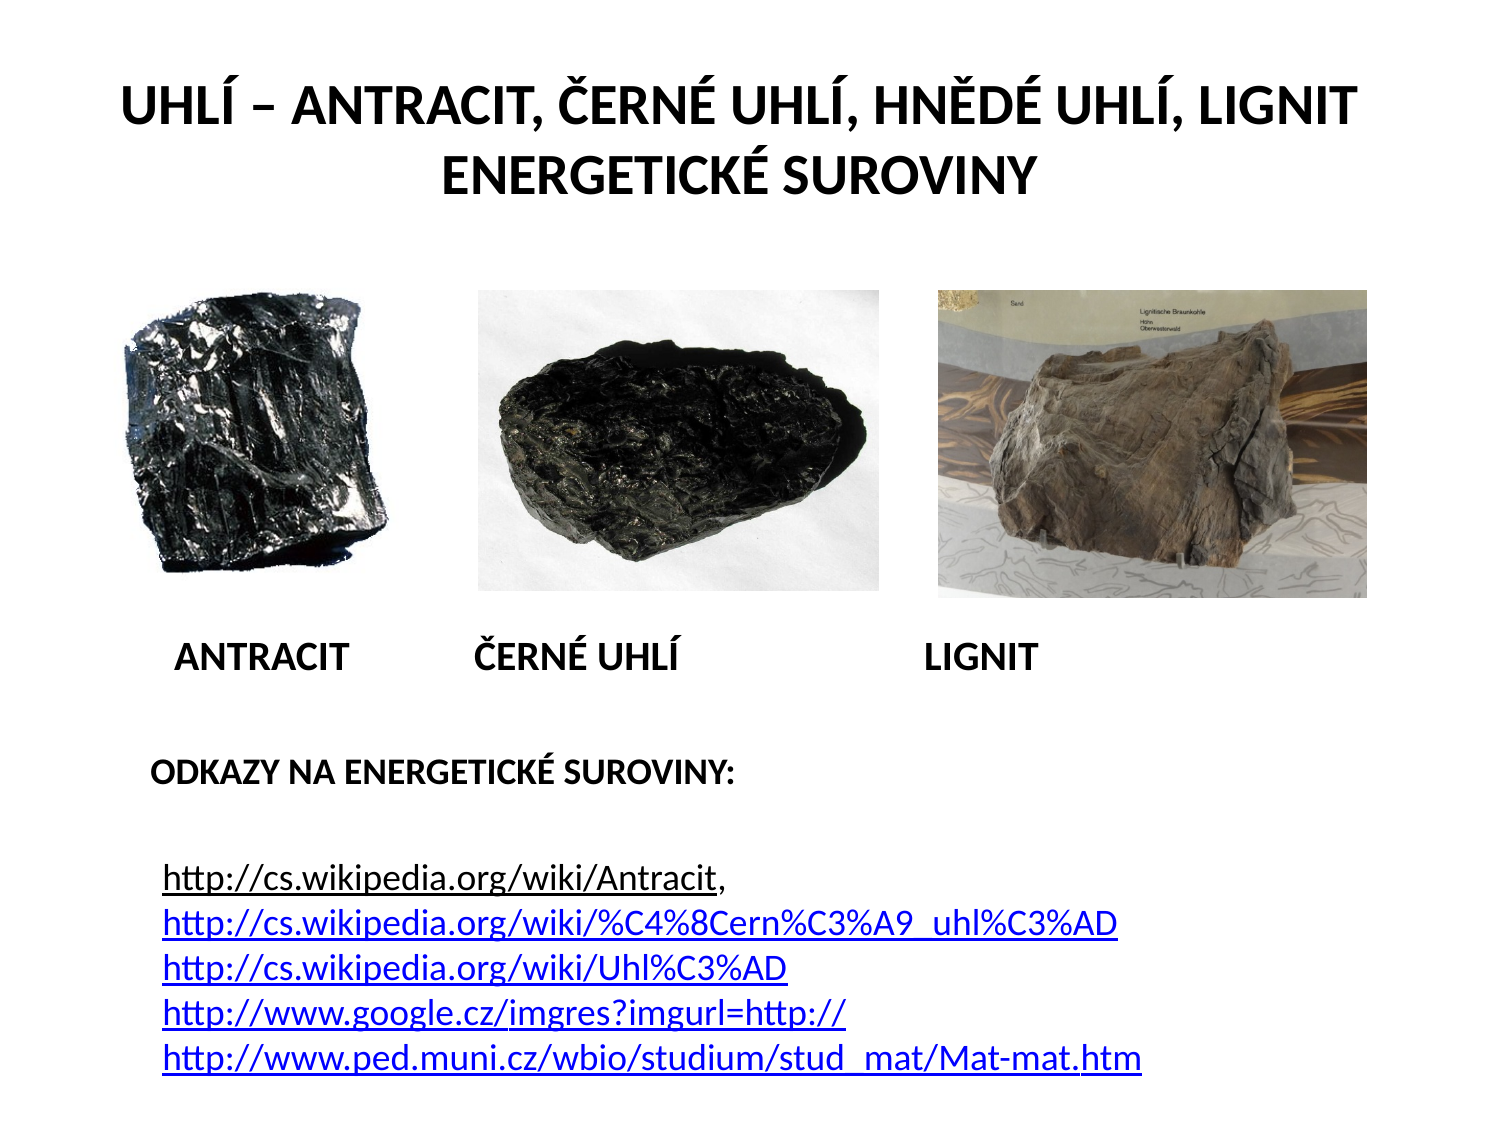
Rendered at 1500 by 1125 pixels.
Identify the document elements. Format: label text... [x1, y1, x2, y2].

text_box ODKAZY NA ENERGETICKÉ SUROVINY: [135, 739, 1341, 800]
picture [938, 290, 1367, 599]
text_box http://cs.wikipedia.org/wiki/Antracit, http://cs.wikipedia.org/wiki/%C4%8Cern%C3%A9_uhl%C3%AD http://cs.wikipedia.org/wiki/Uhl%C3%AD http://www.google.cz/imgres?imgurl=http:// http://www.ped.muni.cz/wbio/studium/stud_mat/Mat-mat.htm [147, 845, 1388, 1086]
picture [64, 255, 441, 607]
title UHLÍ – ANTRACIT, ČERNÉ UHLÍ, HNĚDÉ UHLÍ, LIGNIT ENERGETICKÉ SUROVINY [64, 42, 1415, 231]
picture [478, 290, 879, 591]
text_box ANTRACIT ČERNÉ UHLÍ LIGNIT [159, 621, 1459, 687]
